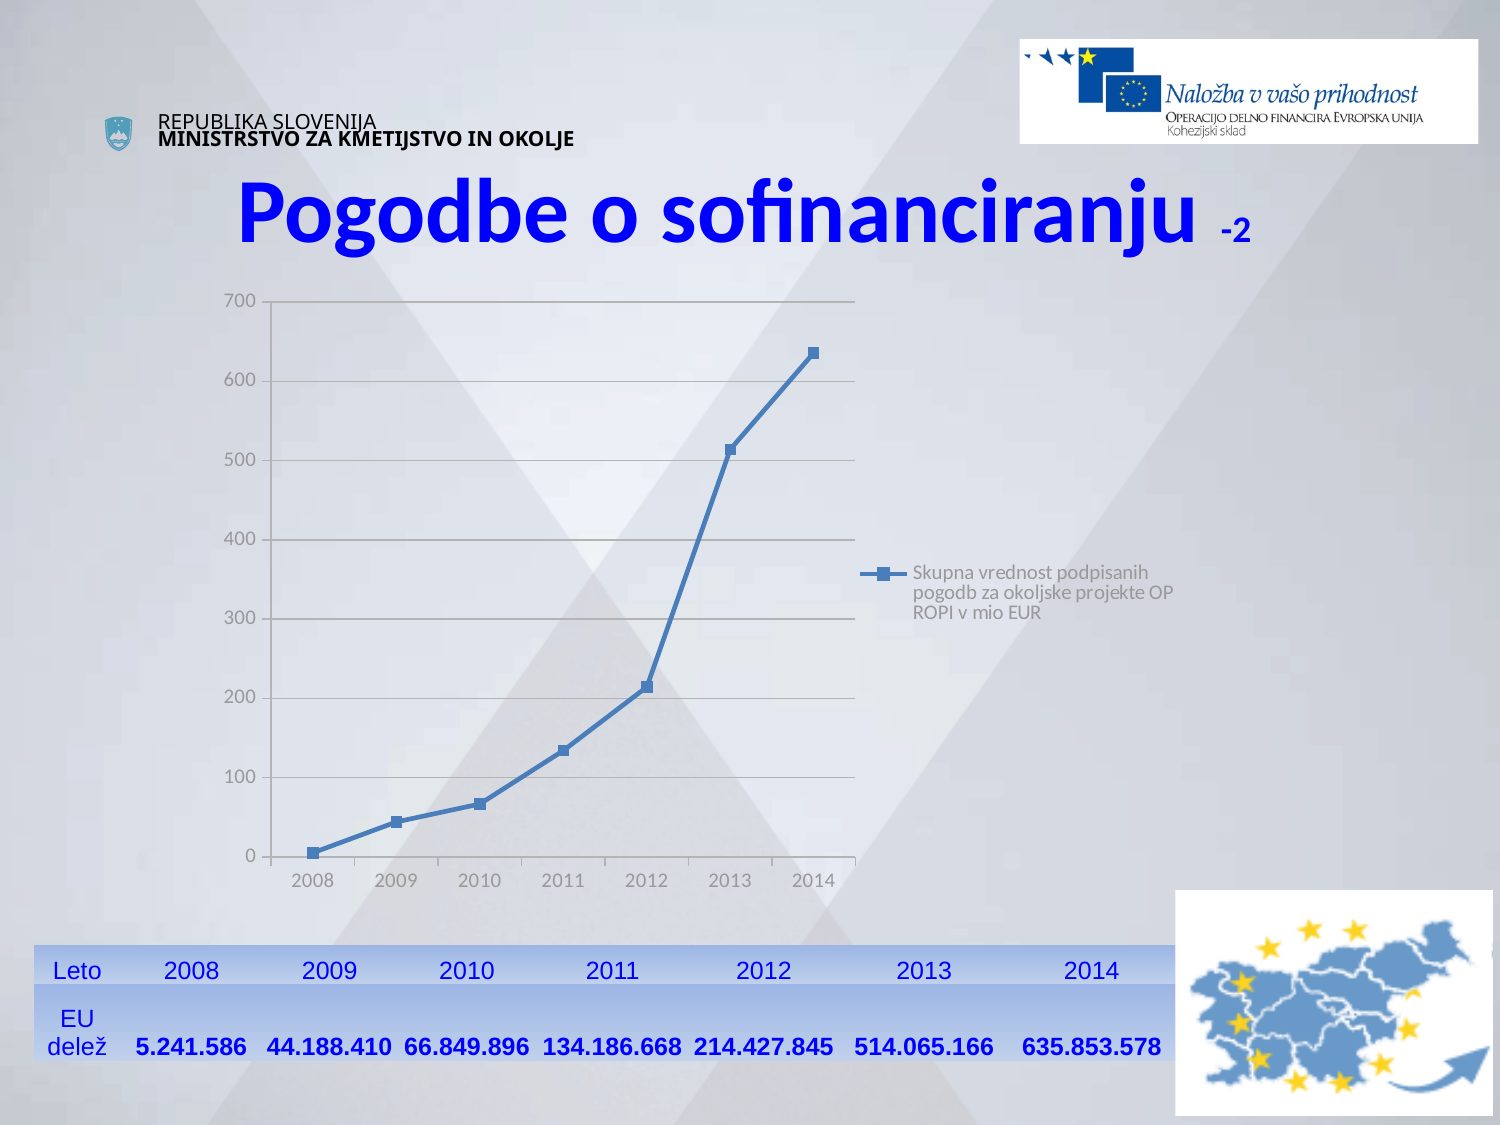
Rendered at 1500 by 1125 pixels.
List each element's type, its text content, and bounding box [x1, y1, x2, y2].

table_header 2008 [121, 945, 263, 984]
table_cell EU delež [34, 984, 121, 1061]
table_cell 134.186.668 [537, 984, 688, 1061]
table_cell 66.849.896 [397, 984, 537, 1061]
table_cell 214.427.845 [688, 984, 839, 1061]
text_box Pogodbe o sofinanciranju -2 [69, 111, 1420, 300]
table_header 2009 [263, 945, 397, 984]
table_cell 514.065.166 [839, 984, 1009, 1061]
picture [0, 0, 1500, 1125]
table_cell 44.188.410 [263, 984, 397, 1061]
table_header 2010 [397, 945, 537, 984]
table_header 2011 [537, 945, 688, 984]
table_header 2012 [688, 945, 839, 984]
table_header 2013 [839, 945, 1009, 984]
table_header Leto [34, 945, 121, 984]
table_header 2014 [1009, 945, 1169, 984]
chart [206, 278, 1194, 910]
table_cell 5.241.586 [121, 984, 263, 1061]
table_cell 635.853.578 [1009, 984, 1169, 1061]
